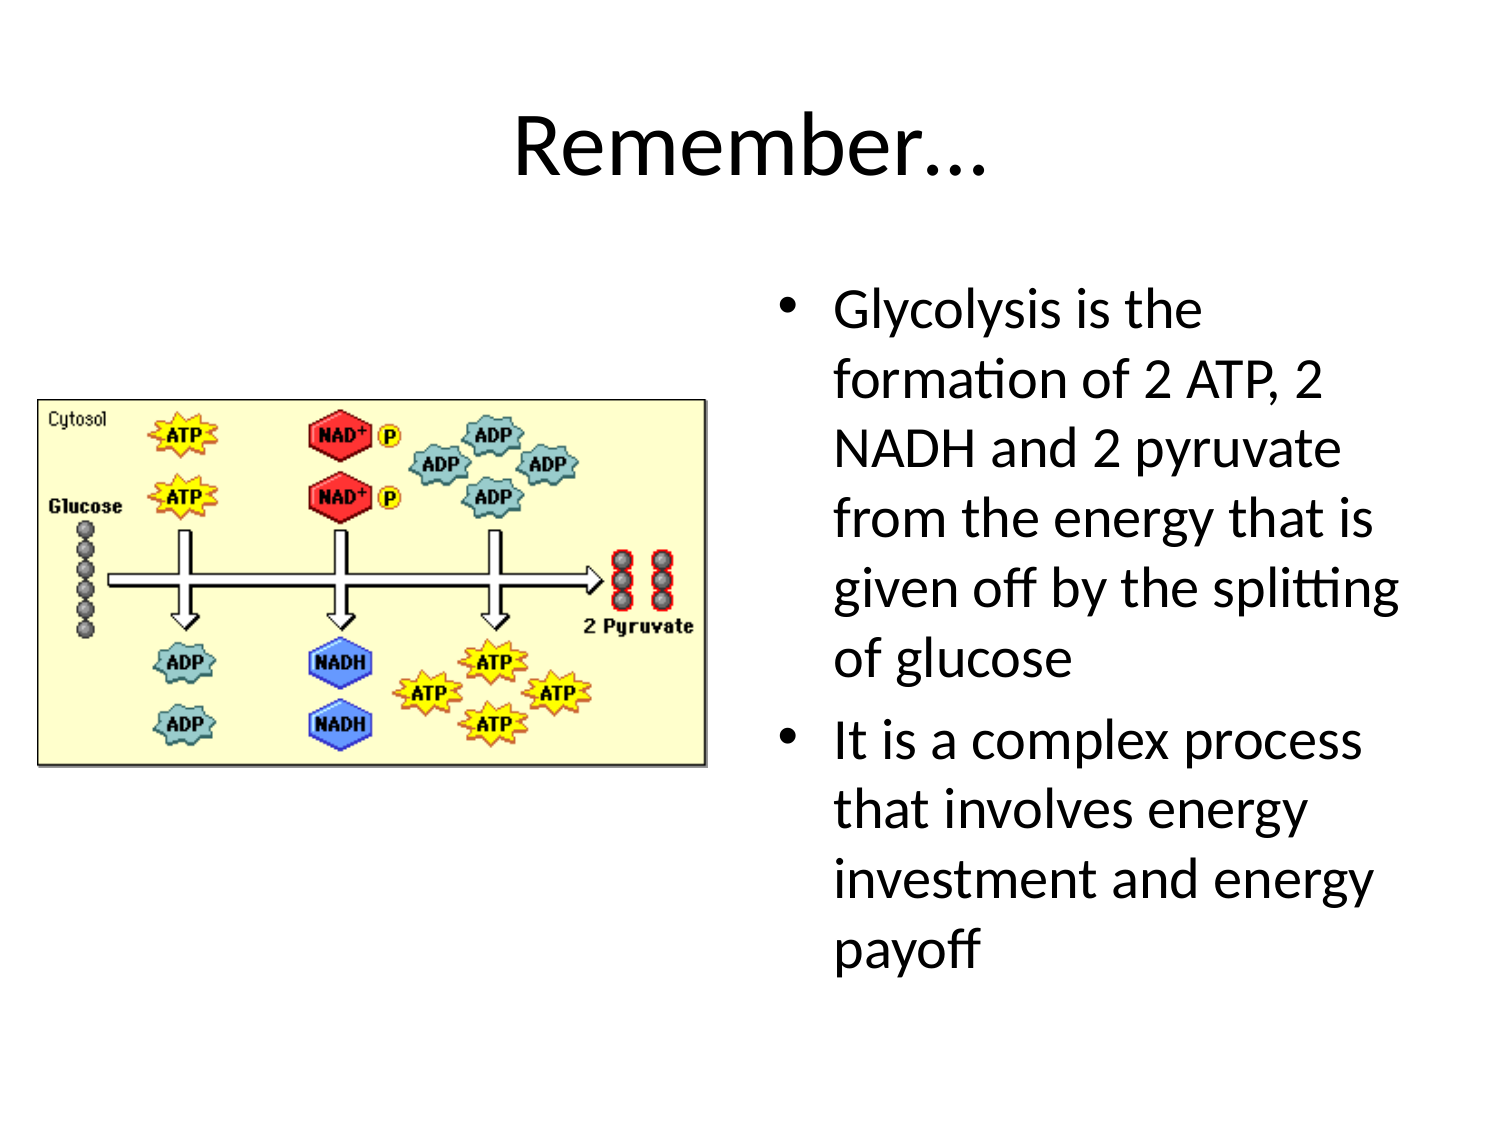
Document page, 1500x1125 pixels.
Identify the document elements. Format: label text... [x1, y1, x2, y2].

picture [37, 399, 708, 768]
title Remember… [75, 45, 1425, 233]
list Glycolysis is the formation of 2 ATP, 2 NADH and 2 pyruvate from the energy that is given off by the splitting of glucose It is a complex process that involves energy investment and energy payoff [762, 262, 1425, 1005]
